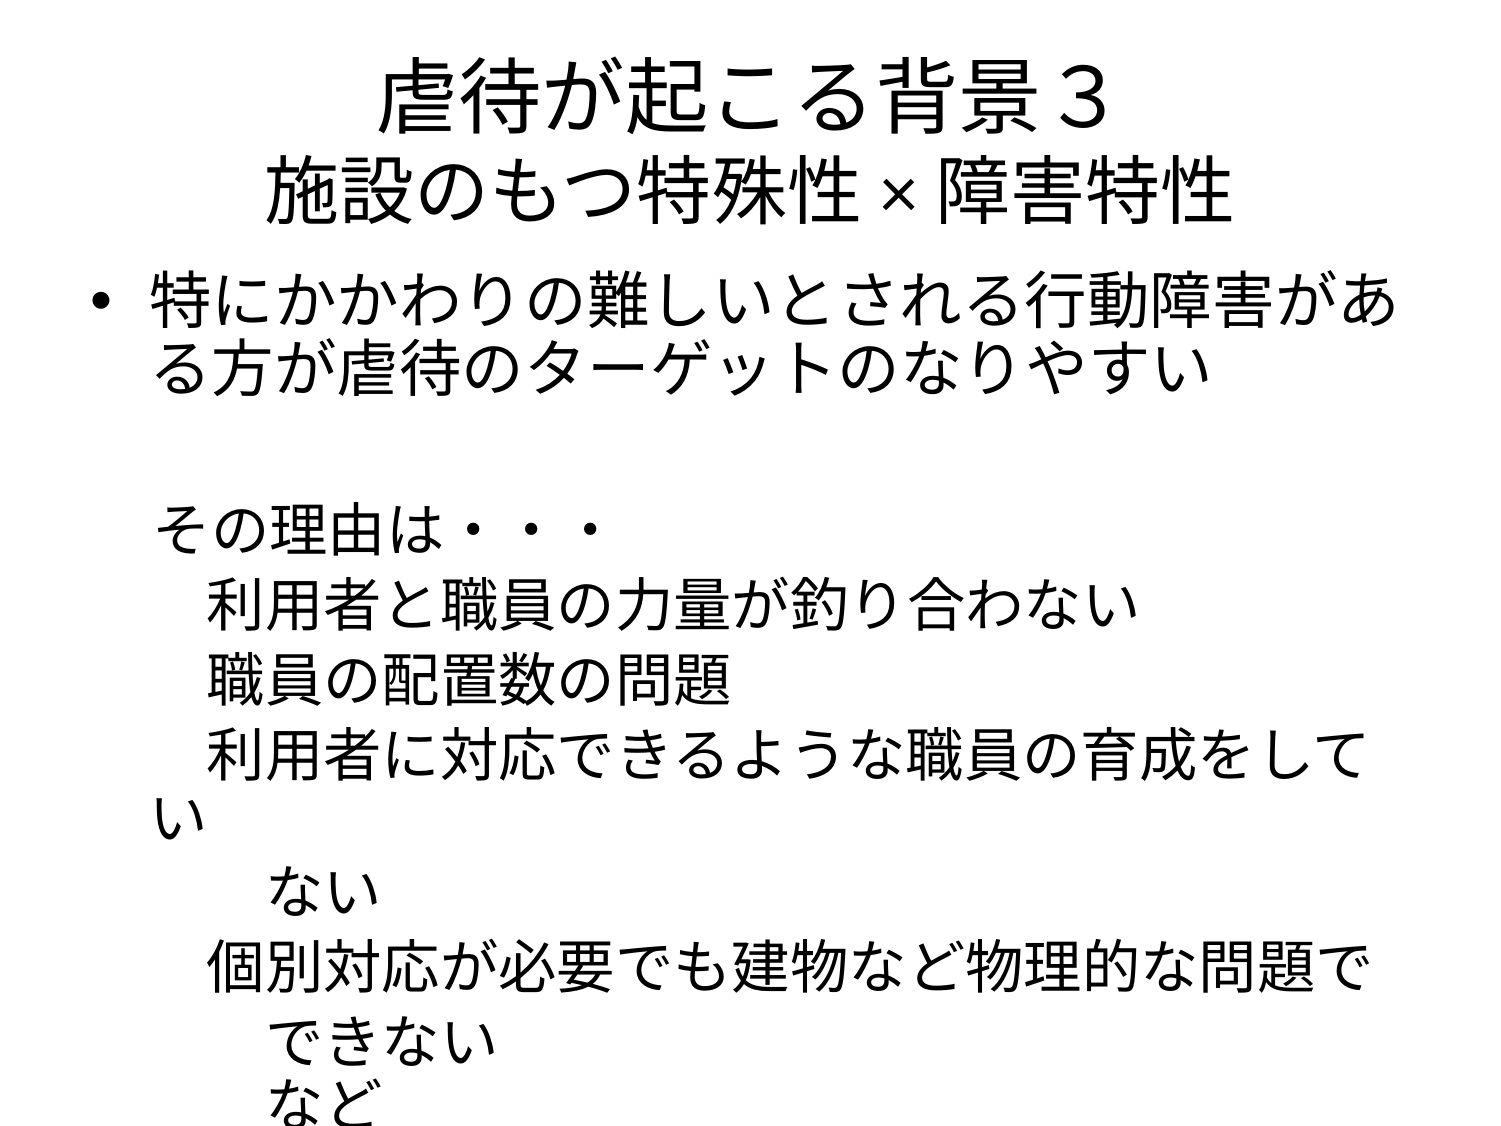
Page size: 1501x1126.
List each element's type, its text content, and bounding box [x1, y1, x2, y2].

list 特にかかわりの難しいとされる行動障害がある方が虐待のターゲットのなりやすい その理由は・・・ 利用者と職員の力量が釣り合わない 職員の配置数の問題 利用者に対応できるような職員の育成をしてい ない 個別対応が必要でも建物など物理的な問題で できない など [75, 262, 1426, 1006]
title 虐待が起こる背景３ 施設のもつ特殊性×障害特性 [75, 45, 1426, 233]
